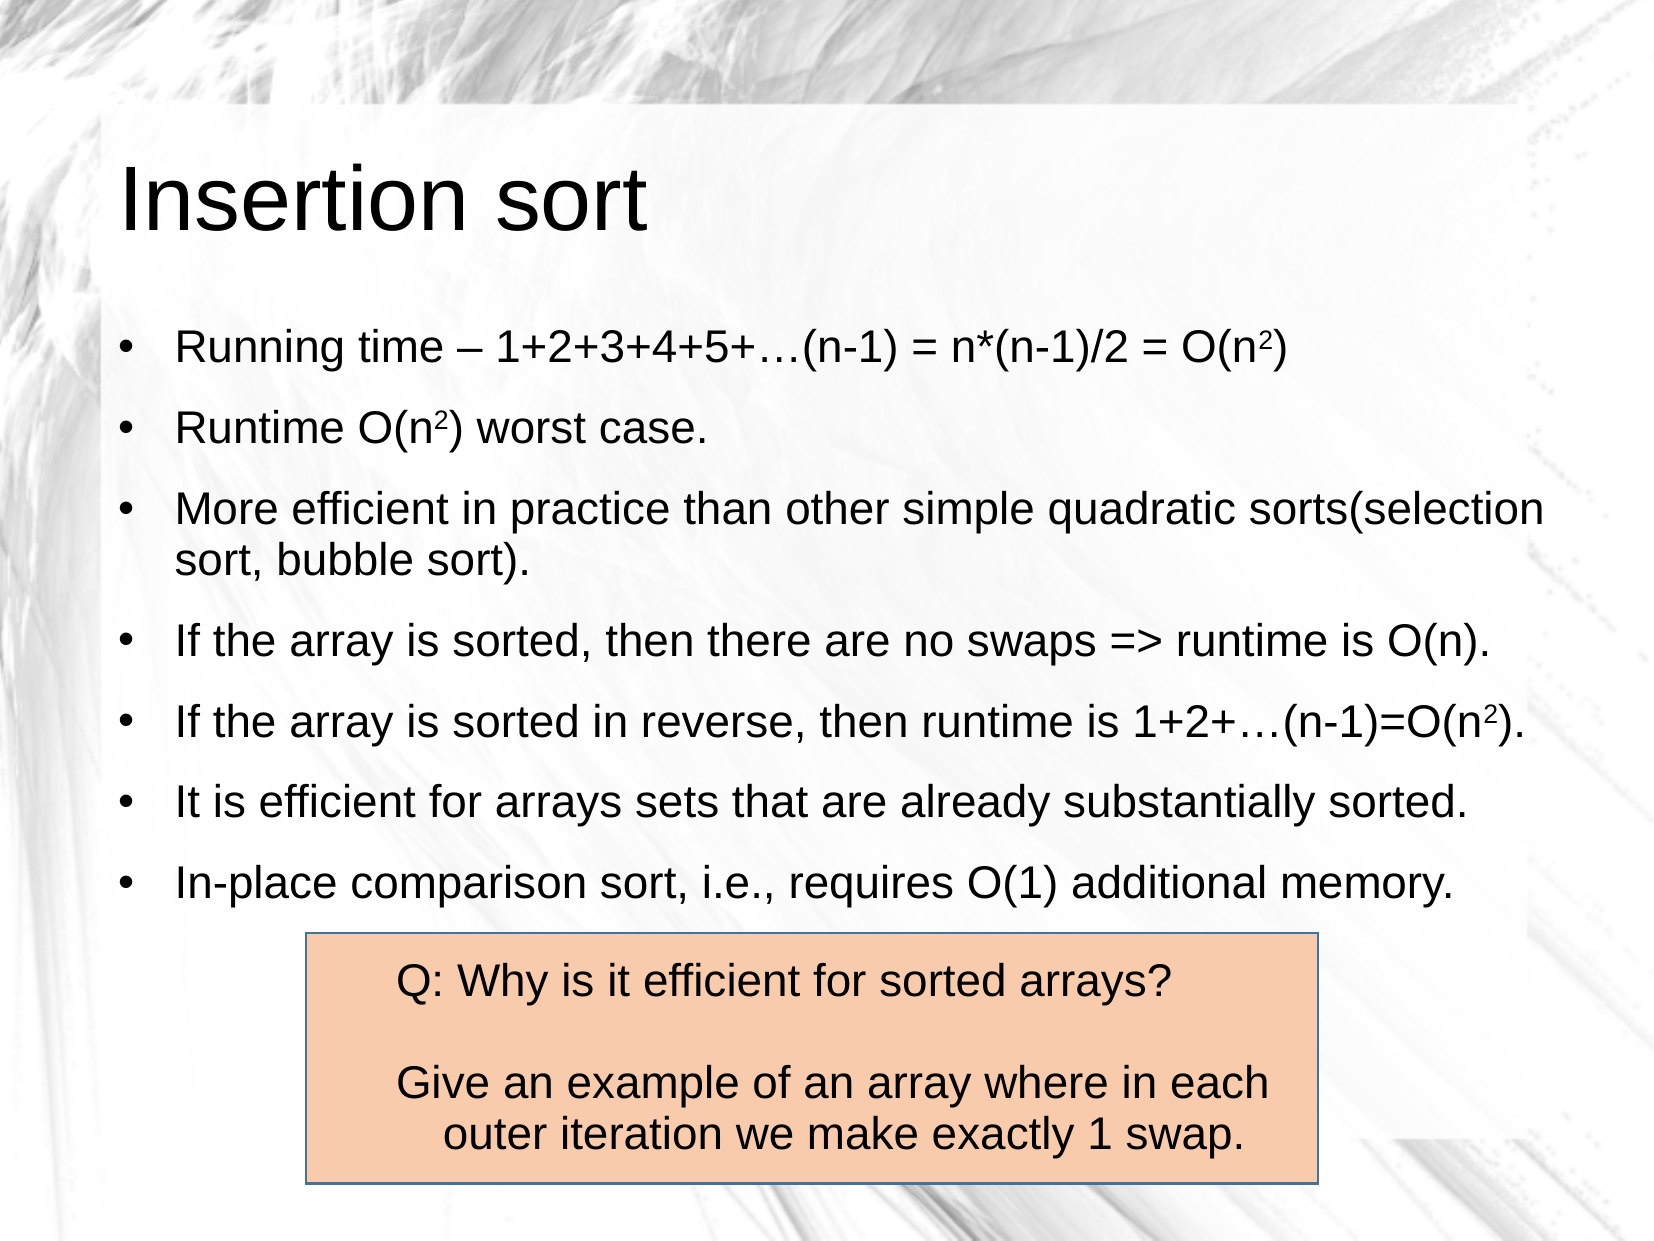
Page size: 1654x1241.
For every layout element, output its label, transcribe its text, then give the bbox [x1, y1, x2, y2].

list Running time – 1+2+3+4+5+…(n-1) = n*(n-1)/2 = O(n2) Runtime O(n2) worst case. More efficient in practice than other simple quadratic sorts(selection sort, bubble sort). If the array is sorted, then there are no swaps => runtime is O(n). If the array is sorted in reverse, then runtime is 1+2+…(n-1)=O(n2). It is efficient for arrays sets that are already substantially sorted. In-place comparison sort, i.e., requires O(1) additional memory. [118, 319, 1571, 1109]
text_box Q: Why is it efficient for sorted arrays? Give an example of an array where in each outer iteration we make exactly 1 swap. [306, 932, 1318, 1184]
title Insertion sort [118, 112, 1506, 281]
picture [0, 0, 1654, 1241]
